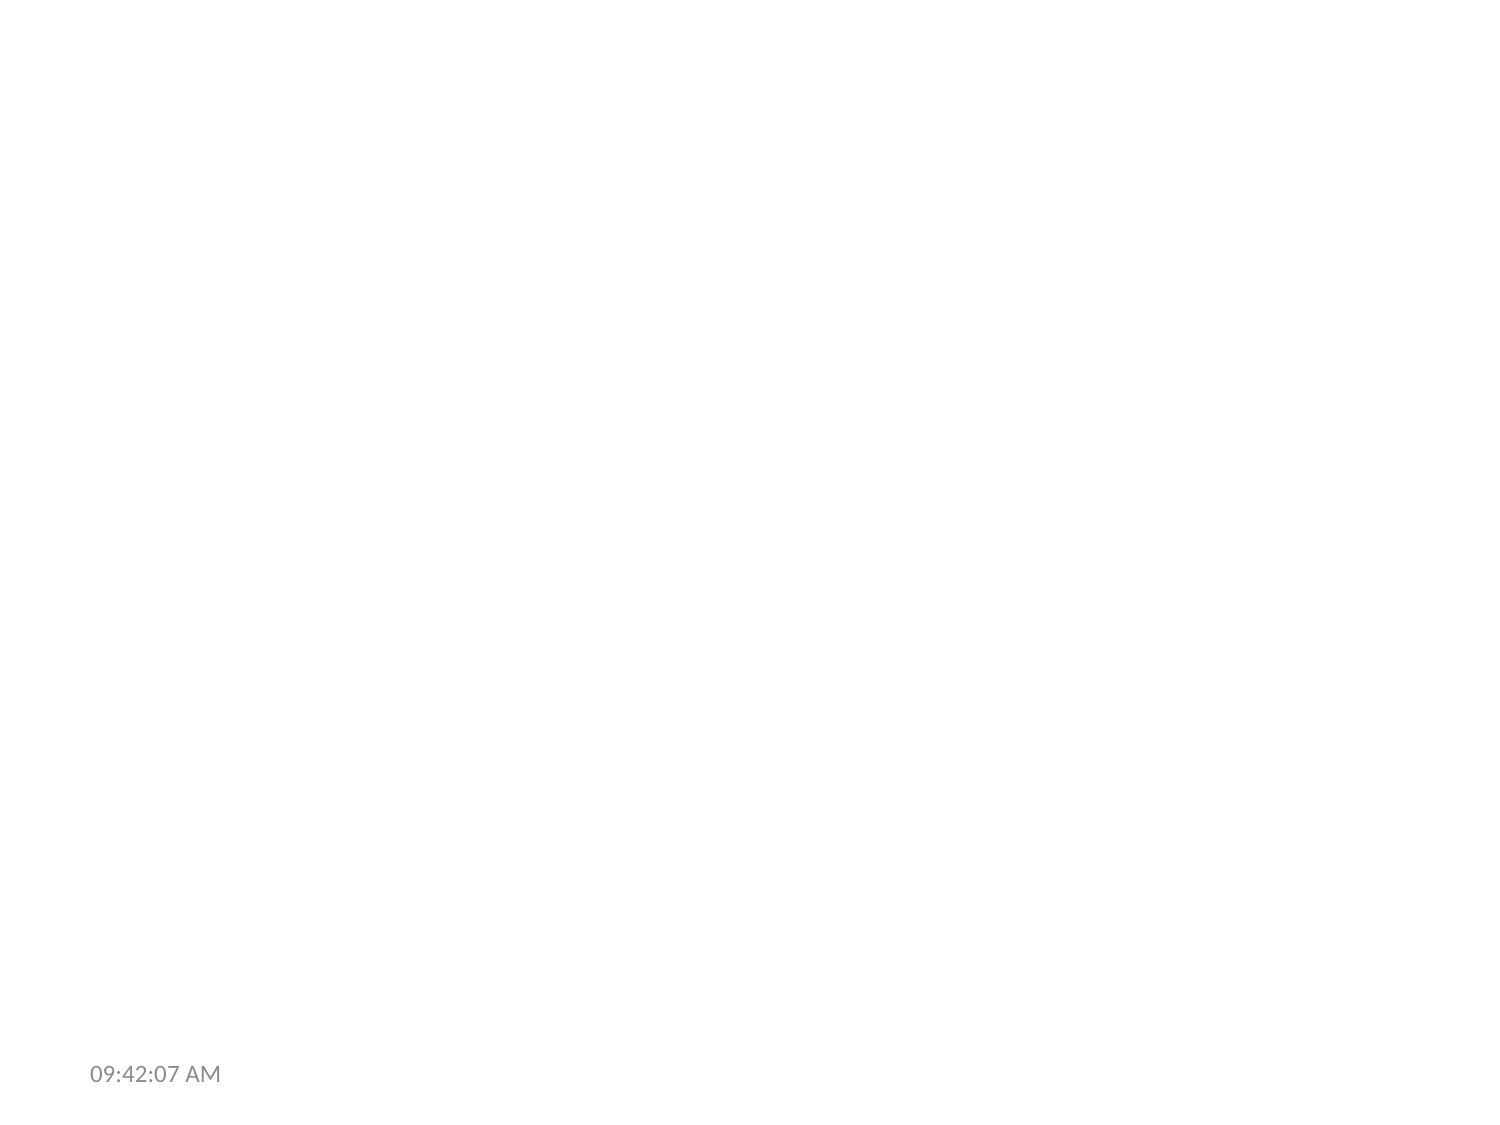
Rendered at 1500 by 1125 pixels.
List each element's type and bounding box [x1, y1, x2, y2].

slide_number [75, 1042, 425, 1103]
